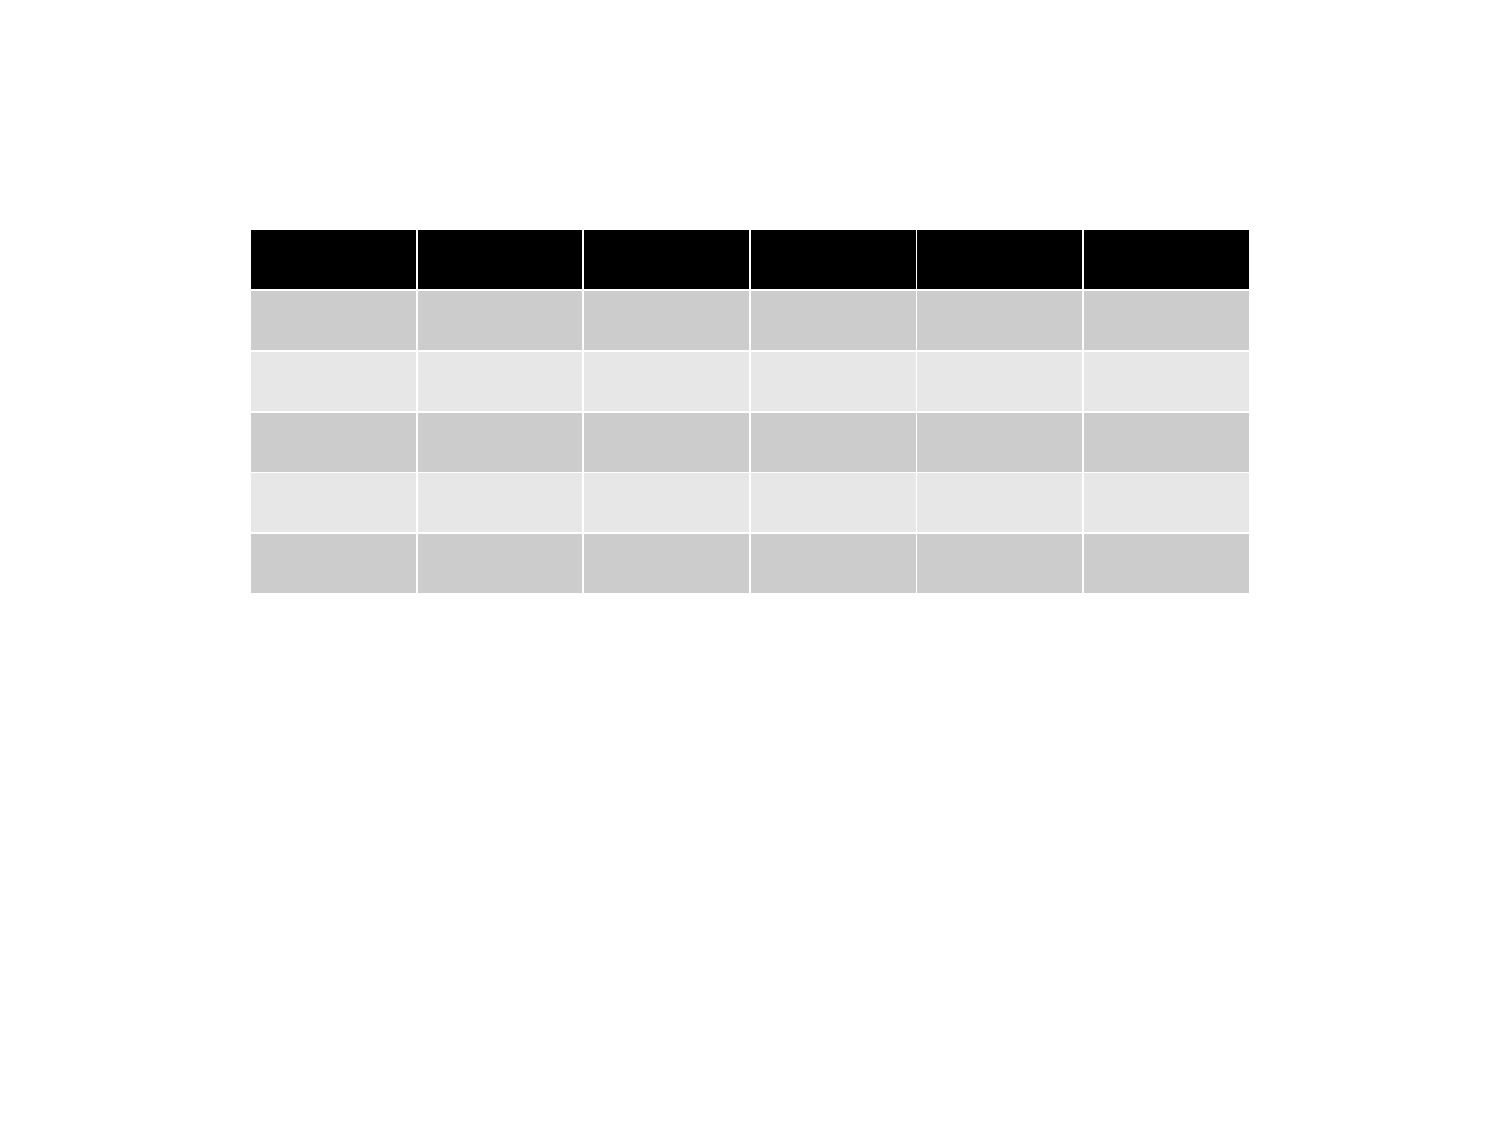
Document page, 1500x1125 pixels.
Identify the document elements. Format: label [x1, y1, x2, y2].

table_cell [584, 534, 749, 593]
table_cell [251, 413, 416, 472]
table_cell [418, 473, 582, 532]
table_cell [418, 291, 582, 350]
table_cell [917, 473, 1082, 532]
table_header [1084, 230, 1249, 289]
table_cell [251, 534, 416, 593]
table_cell [251, 473, 416, 532]
table_cell [751, 291, 916, 350]
table_cell [917, 413, 1082, 472]
table_cell [1084, 291, 1249, 350]
table_cell [917, 534, 1082, 593]
table_cell [917, 291, 1082, 350]
table_cell [418, 352, 582, 411]
table_cell [251, 352, 416, 411]
table_cell [1084, 413, 1249, 472]
table_cell [584, 473, 749, 532]
table_cell [751, 352, 916, 411]
table_header [751, 230, 916, 289]
table_cell [1084, 352, 1249, 411]
table_cell [751, 473, 916, 532]
table_header [584, 230, 749, 289]
table_cell [584, 352, 749, 411]
table_header [418, 230, 582, 289]
table_cell [584, 291, 749, 350]
table_cell [751, 413, 916, 472]
table_cell [418, 413, 582, 472]
table_cell [1084, 473, 1249, 532]
table_header [251, 230, 416, 289]
table_header [917, 230, 1082, 289]
table_cell [751, 534, 916, 593]
table_cell [917, 352, 1082, 411]
table_cell [584, 413, 749, 472]
table_cell [1084, 534, 1249, 593]
table_cell [418, 534, 582, 593]
table_cell [251, 291, 416, 350]
